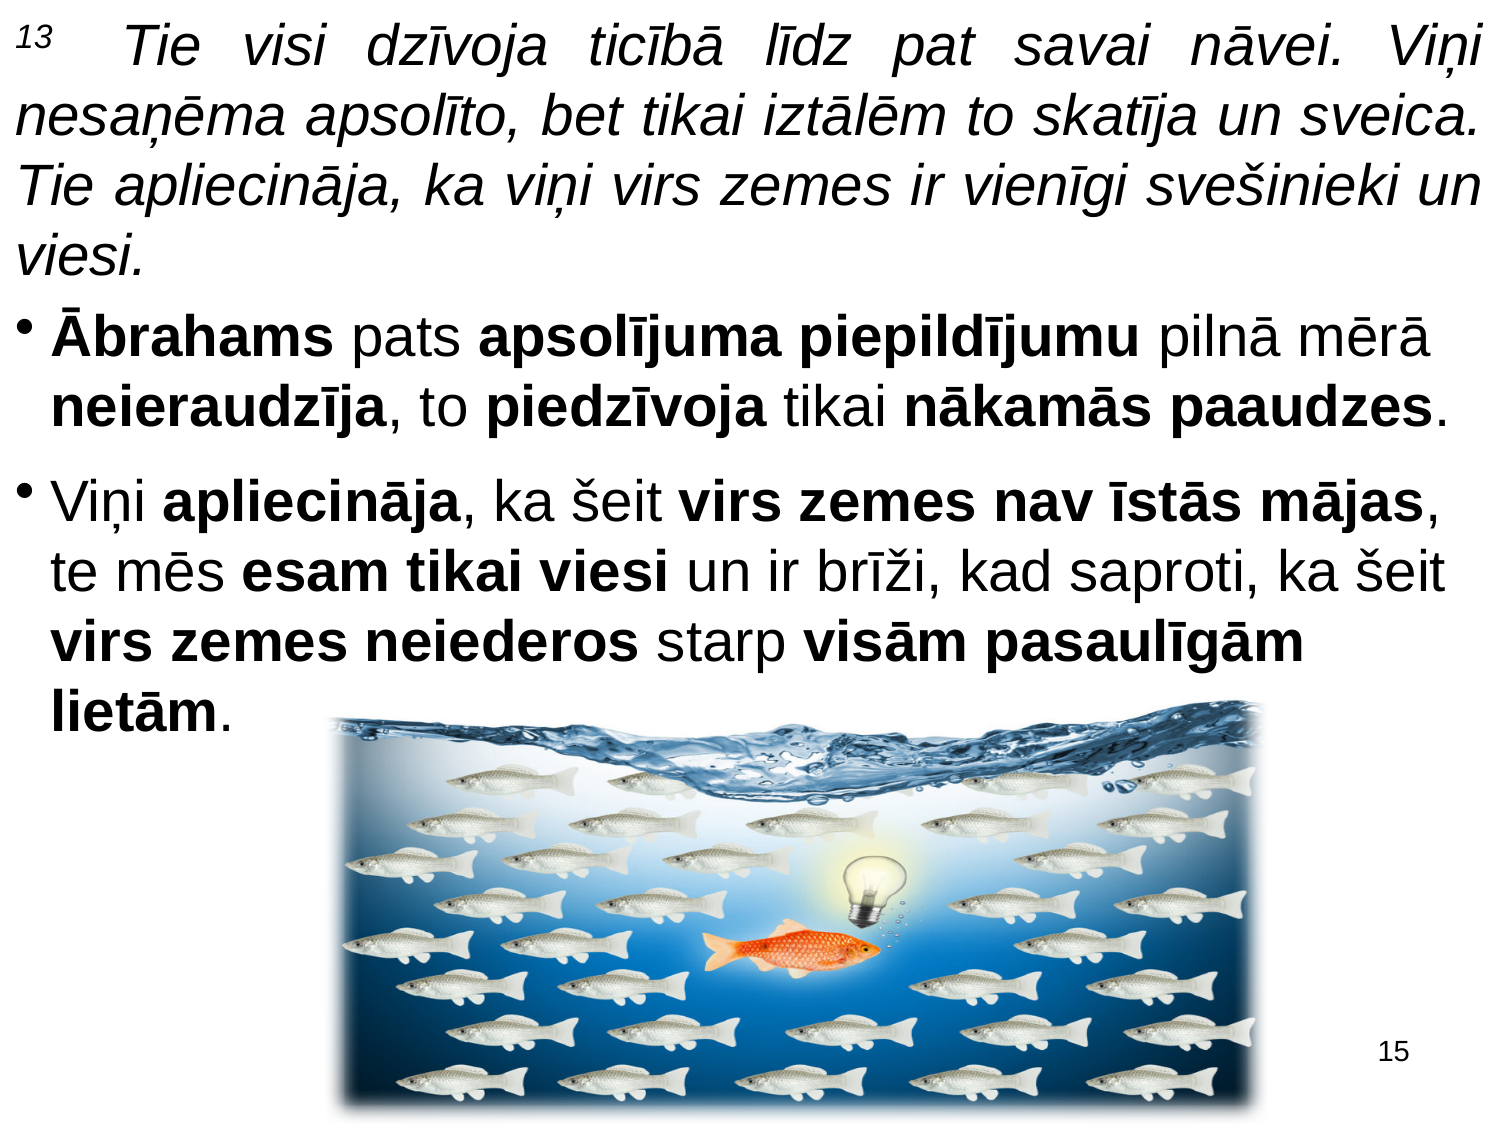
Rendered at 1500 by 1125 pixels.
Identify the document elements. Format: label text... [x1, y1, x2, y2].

text_box Ābrahams pats apsolījuma piepildījumu pilnā mērā neieraudzīja, to piedzīvoja tikai nākamās paaudzes. Viņi apliecināja, ka šeit virs zemes nav īstās mājas, te mēs esam tikai viesi un ir brīži, kad saproti, ka šeit virs zemes neiederos starp visām pasaulīgām lietām. [0, 290, 1500, 751]
picture [324, 644, 1268, 1125]
list 13 Tie visi dzīvoja ticībā līdz pat savai nāvei. Viņi nesaņēma apsolīto, bet tikai iztālēm to skatīja un sveica. Tie apliecināja, ka viņi virs zemes ir vienīgi svešinieki un viesi. [0, 0, 1500, 178]
slide_number 15 [1271, 1024, 1426, 1103]
